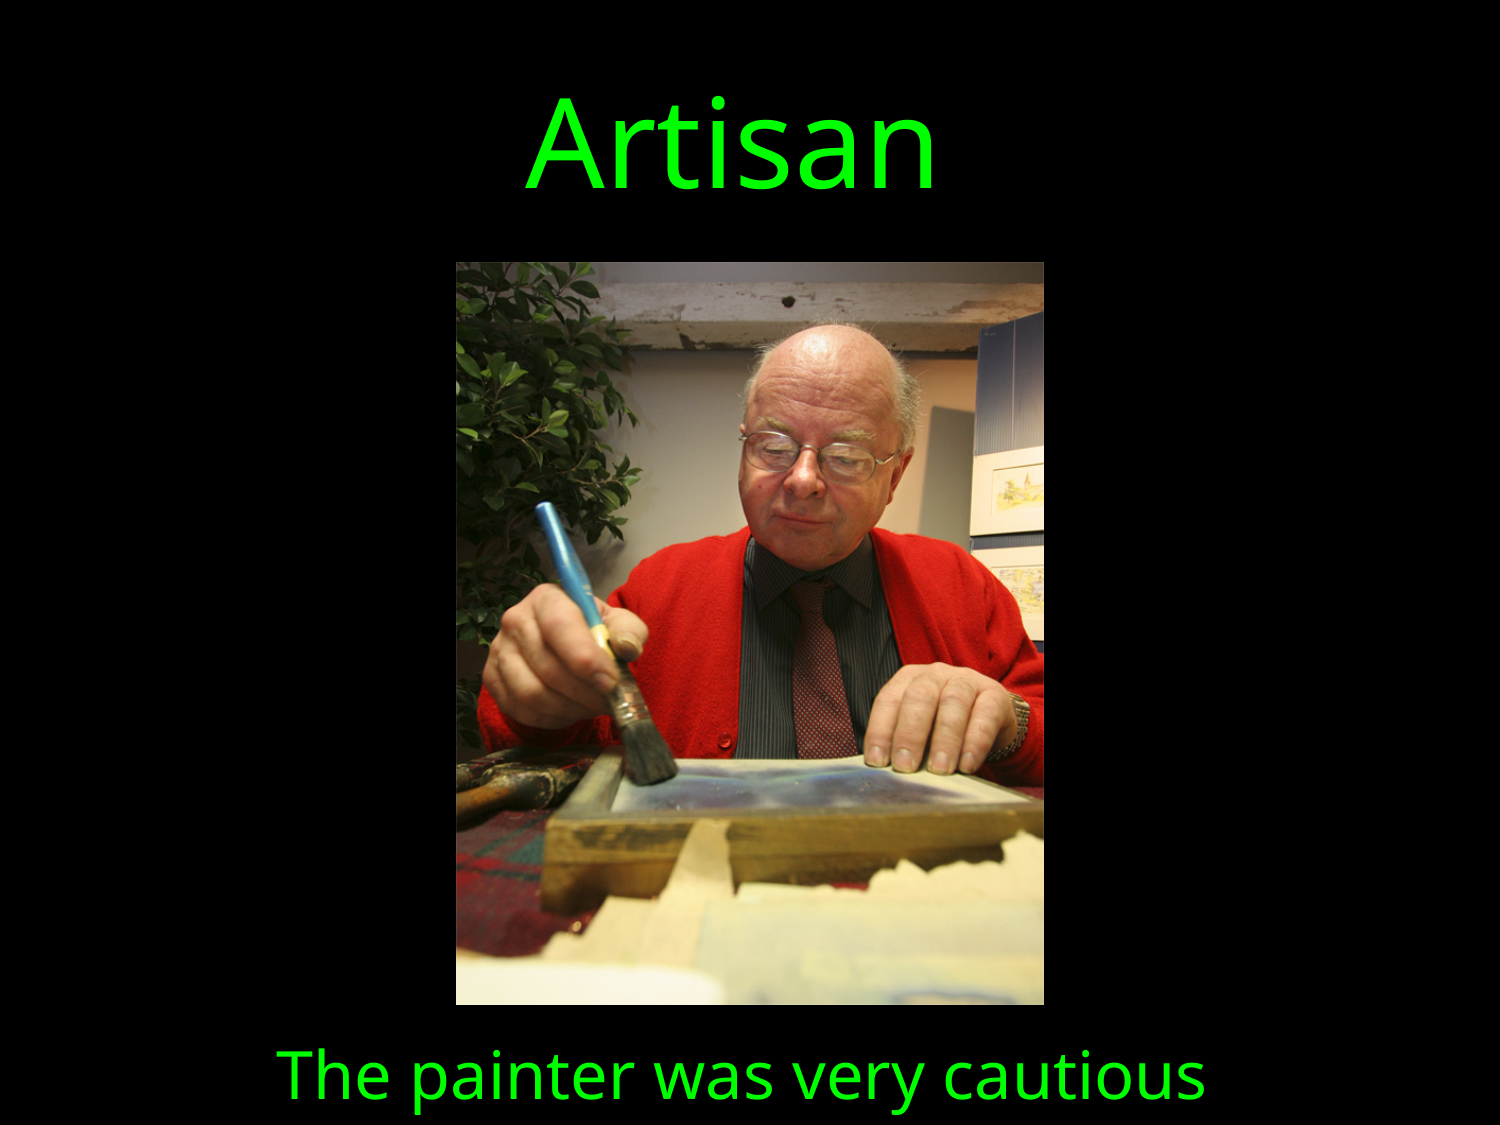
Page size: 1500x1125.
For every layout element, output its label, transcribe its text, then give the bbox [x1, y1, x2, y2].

title Artisan [75, 45, 1425, 233]
text_box The painter was very cautious with his delicate work. [262, 1025, 1300, 1125]
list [74, 262, 1426, 1006]
